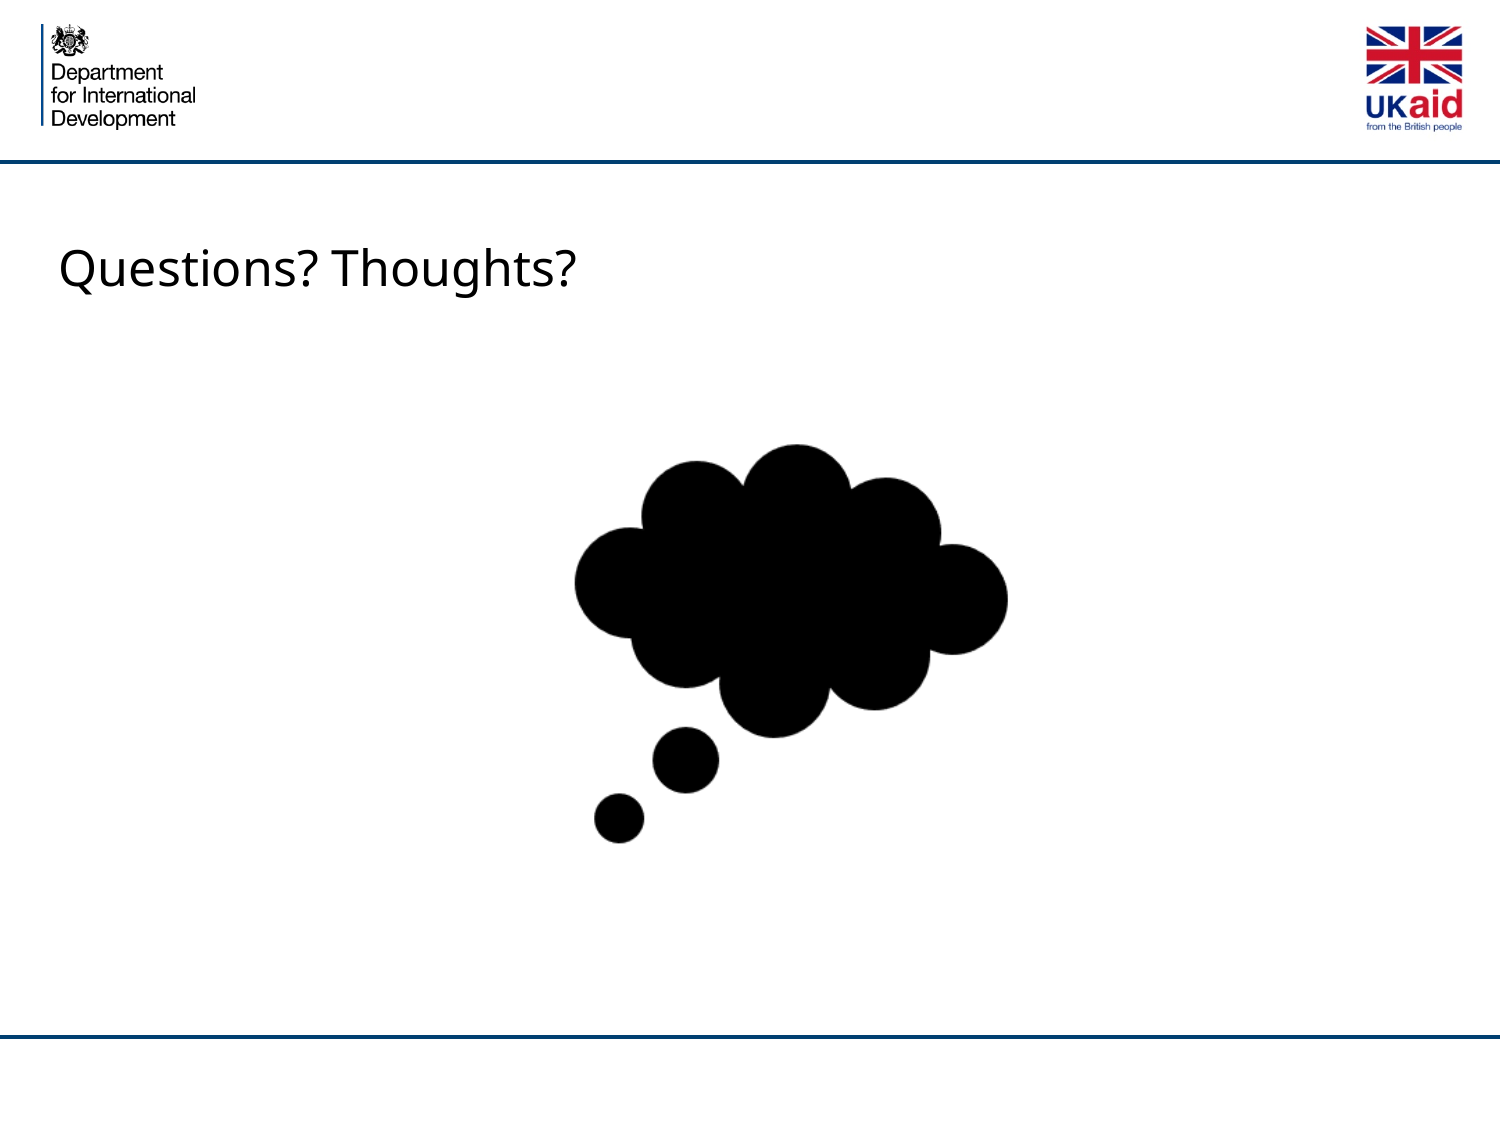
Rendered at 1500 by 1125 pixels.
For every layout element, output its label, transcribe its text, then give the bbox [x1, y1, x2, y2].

picture [0, 0, 1500, 160]
picture [0, 164, 1500, 1035]
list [525, 377, 1058, 910]
picture [0, 1039, 1500, 1125]
title Questions? Thoughts? [58, 235, 1447, 320]
